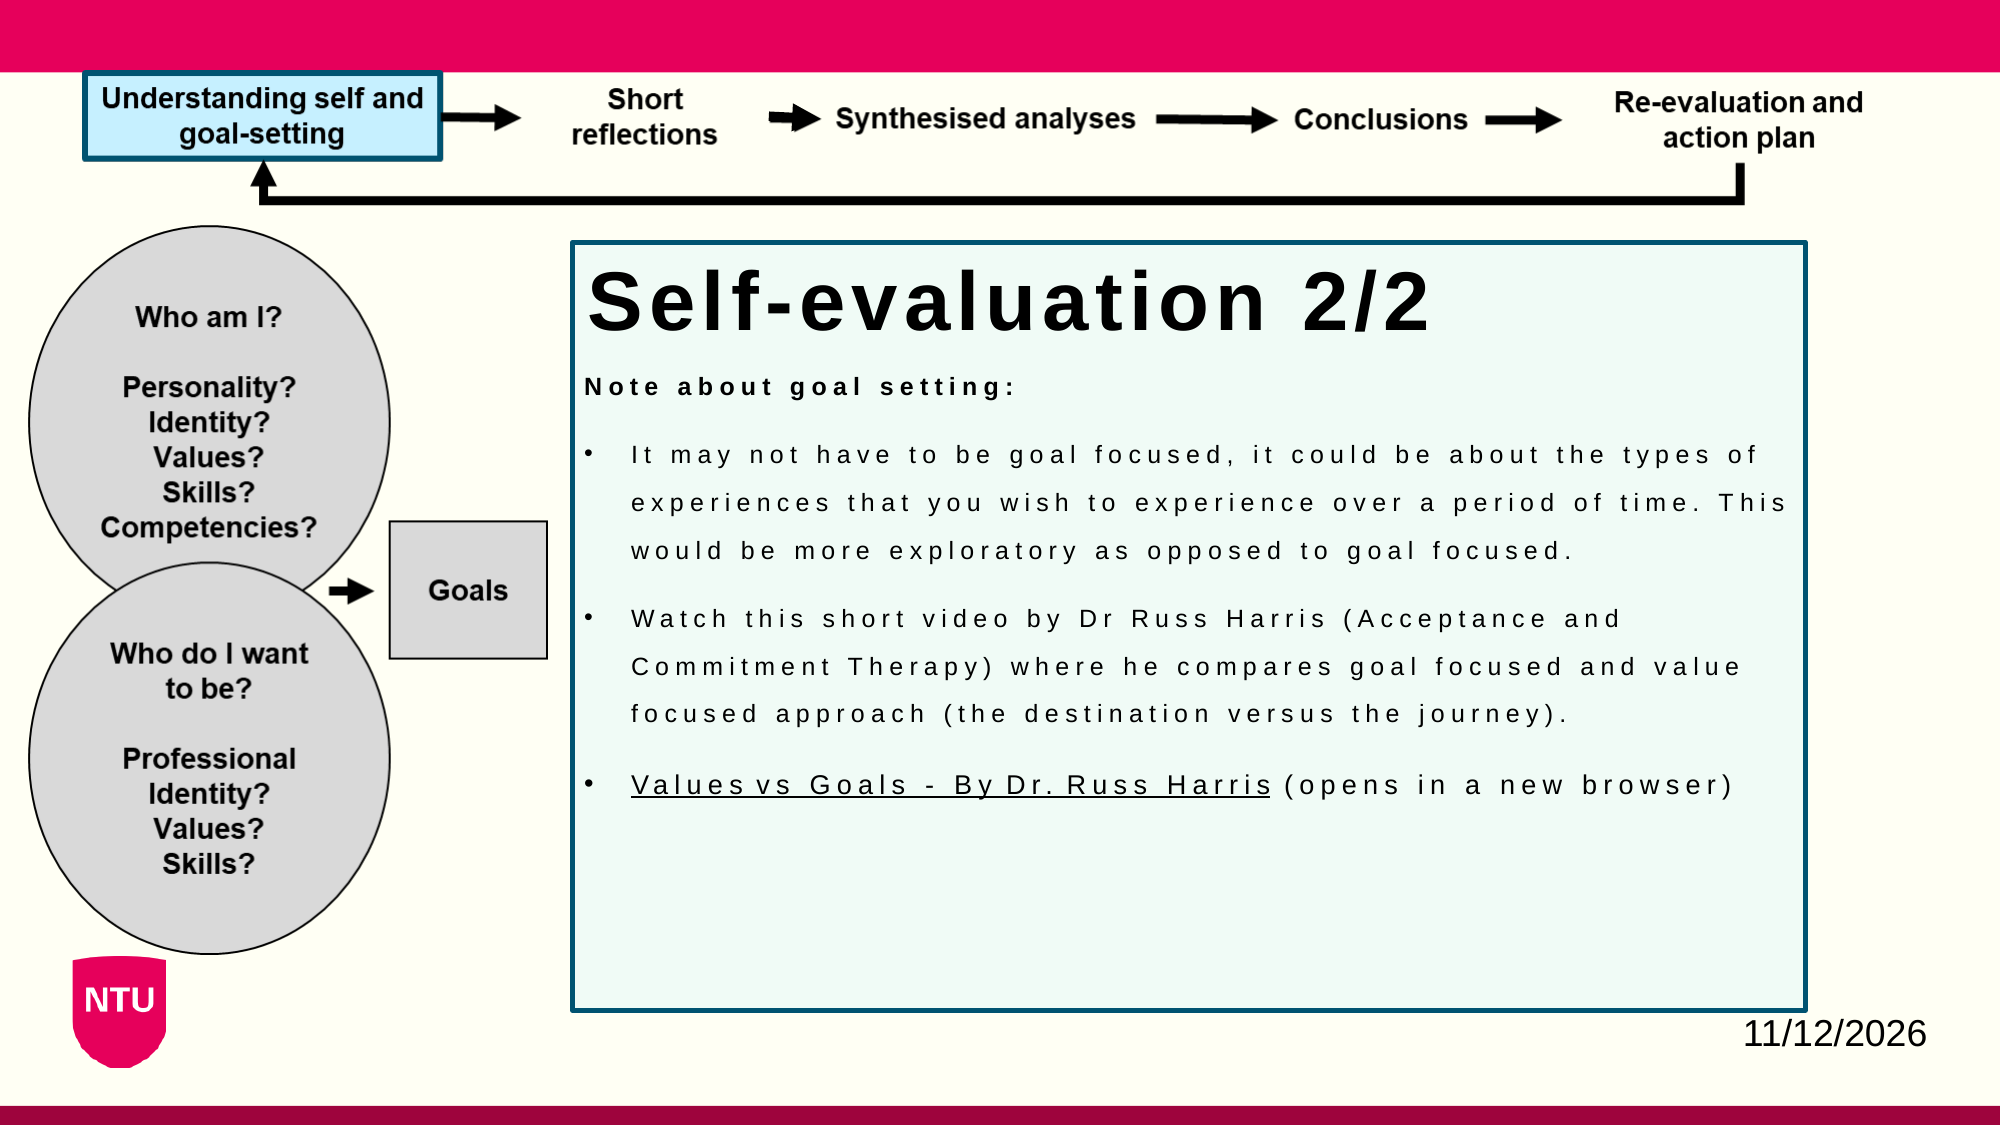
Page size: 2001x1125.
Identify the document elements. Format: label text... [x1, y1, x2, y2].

text_box 3/25/2023 [1029, 993, 1928, 1055]
title Self-evaluation 2/2 [587, 239, 2000, 404]
picture [28, 225, 548, 955]
text_box Note about goal setting: It may not have to be goal focused, it could be about the types of experiences that you wish to experience over a period of time. This would be more exploratory as opposed to goal focused. Watch this short video by Dr Russ Harris (Acceptance and Commitment Therapy) where he compares goal focused and value focused approach (the destination versus the journey). Values vs Goals - By Dr. Russ Harris (opens in a new browser) [572, 242, 1806, 1011]
picture [82, 70, 1917, 206]
picture [89, 77, 437, 155]
